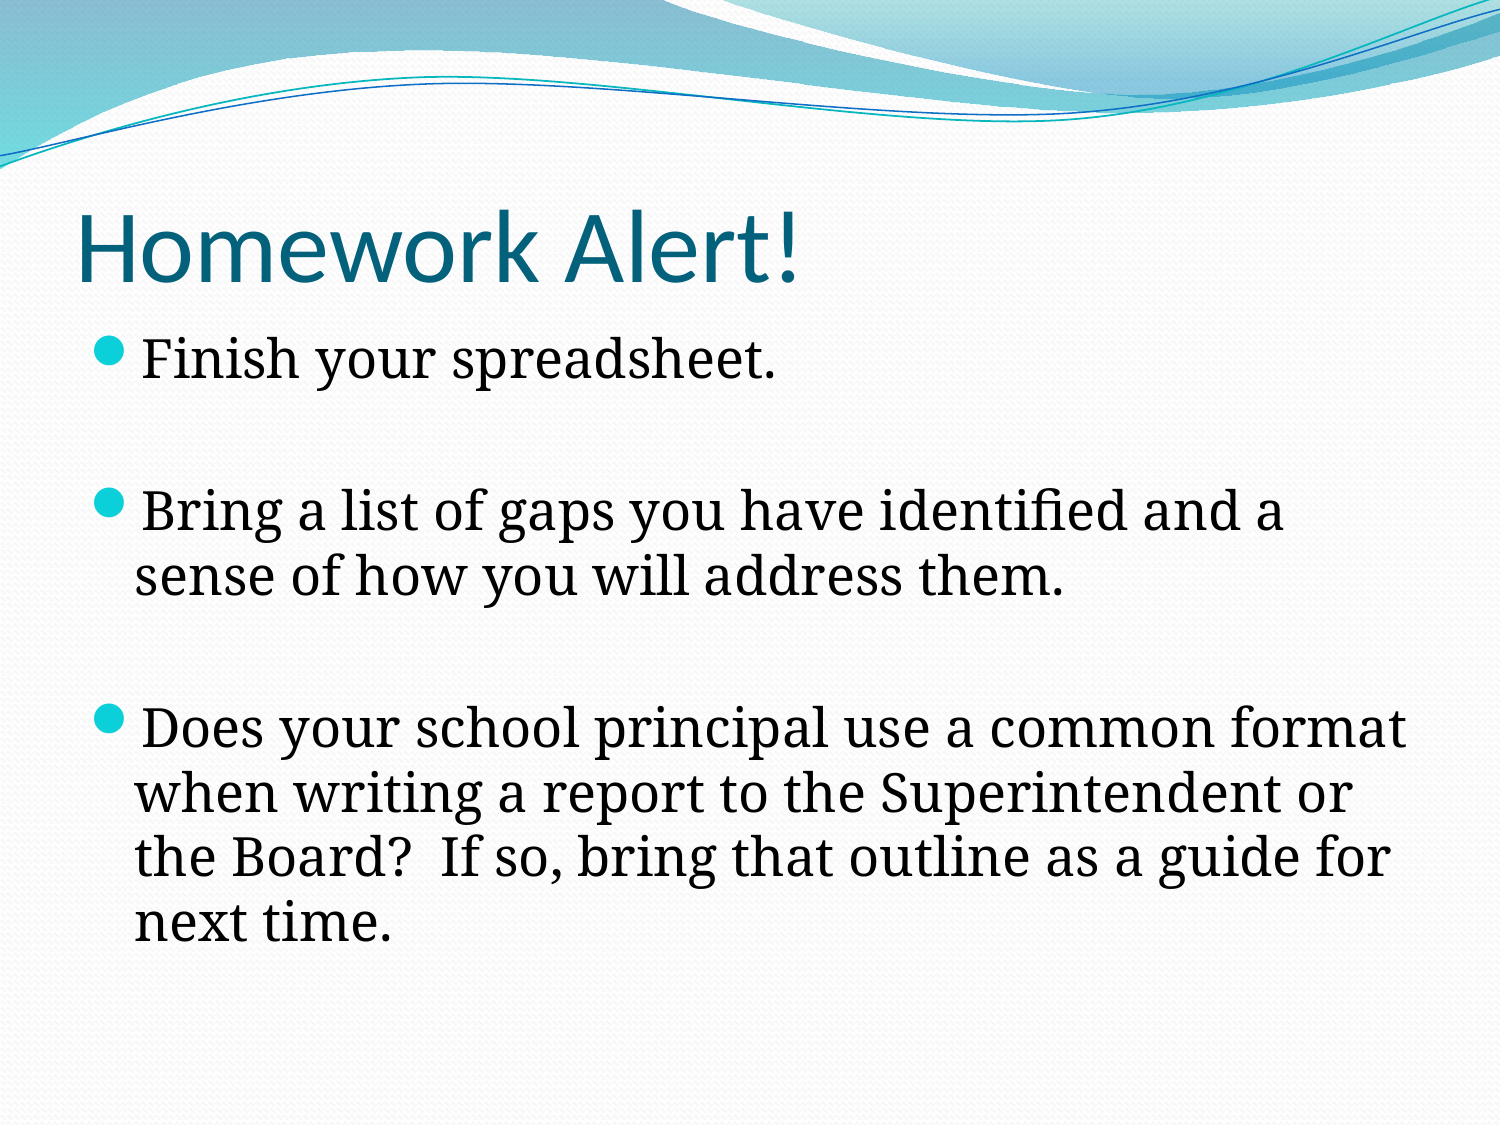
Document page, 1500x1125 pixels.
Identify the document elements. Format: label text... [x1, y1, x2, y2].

title Homework Alert! [75, 115, 1425, 303]
list Finish your spreadsheet. Bring a list of gaps you have identified and a sense of how you will address them. Does your school principal use a common format when writing a report to the Superintendent or the Board? If so, bring that outline as a guide for next time. [75, 317, 1425, 1038]
